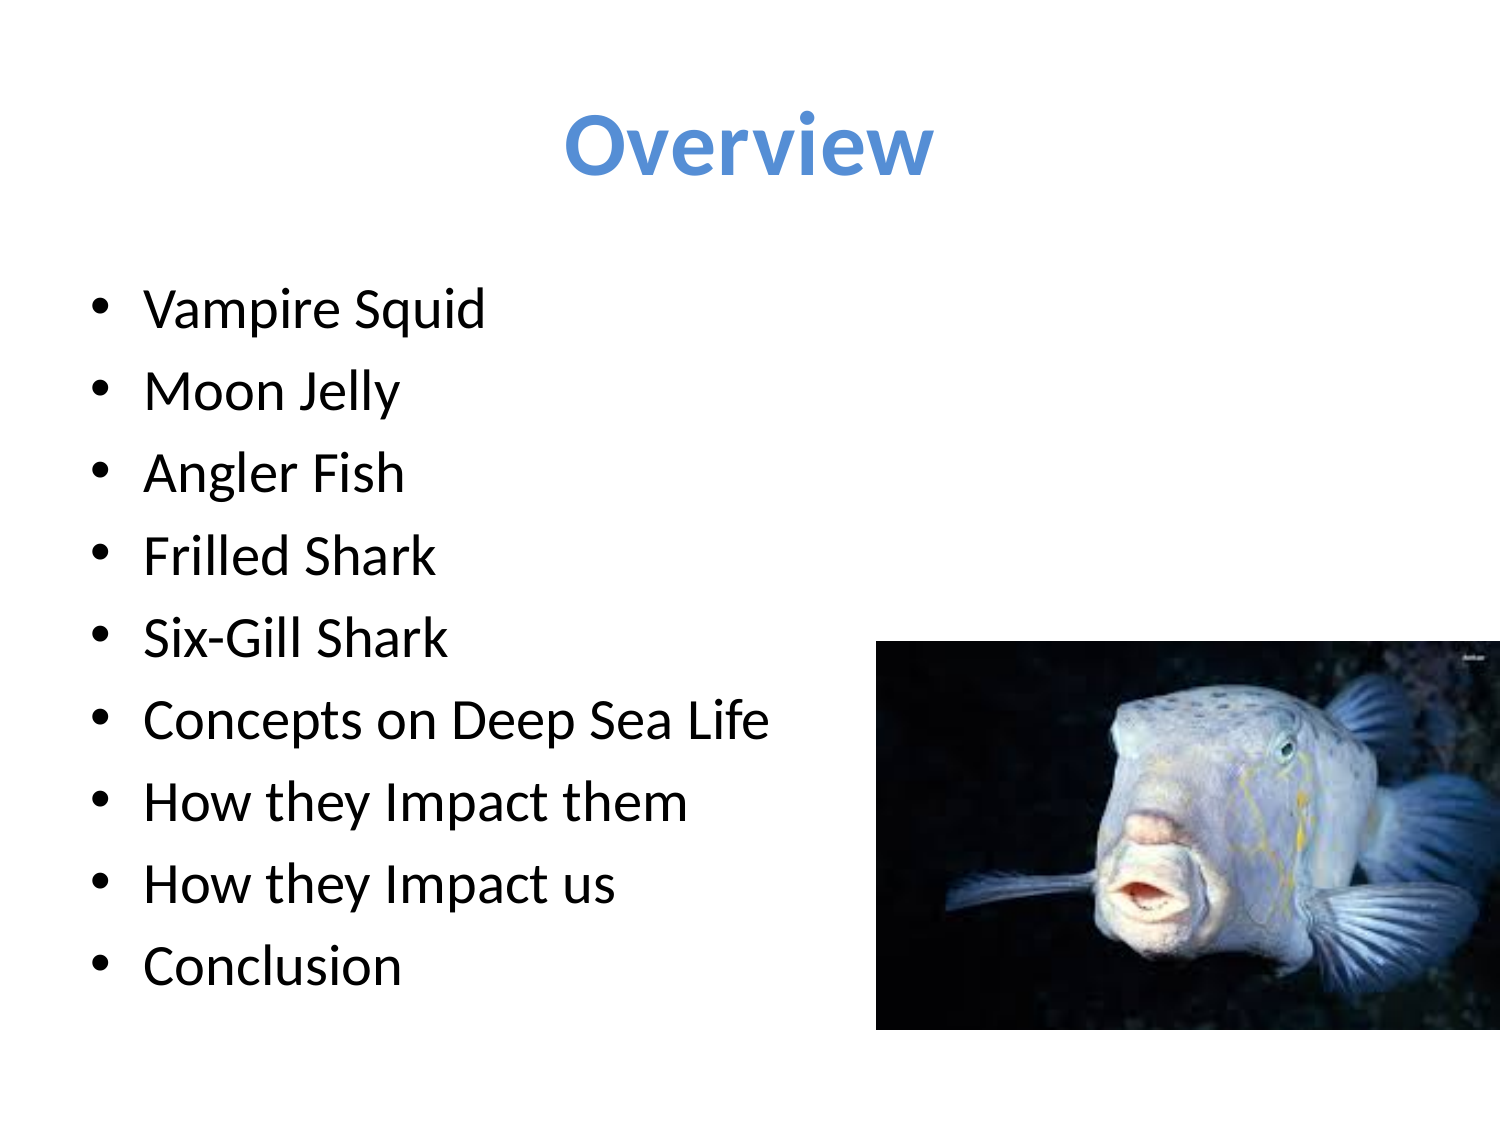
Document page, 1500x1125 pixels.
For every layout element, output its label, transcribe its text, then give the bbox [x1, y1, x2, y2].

list Vampire Squid Moon Jelly Angler Fish Frilled Shark Six-Gill Shark Concepts on Deep Sea Life How they Impact them How they Impact us Conclusion [75, 262, 1425, 1005]
picture [876, 641, 1500, 1031]
title Overview [75, 45, 1425, 233]
